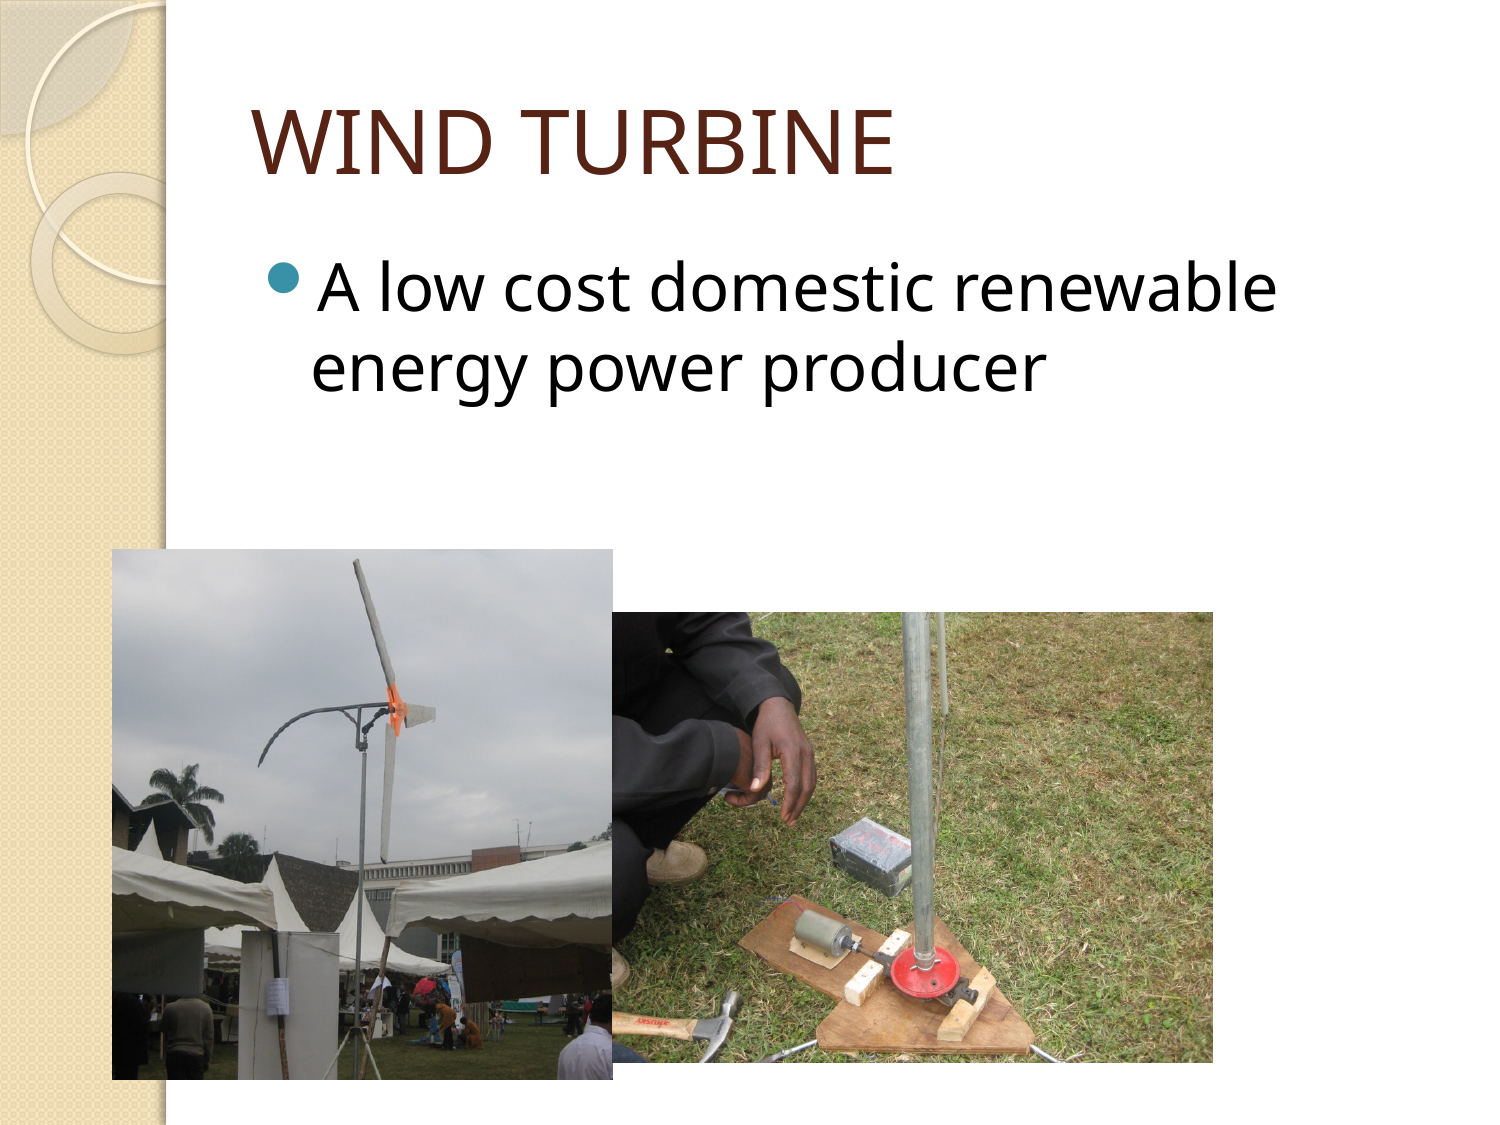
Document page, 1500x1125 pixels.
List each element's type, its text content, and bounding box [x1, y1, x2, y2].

picture [112, 549, 1213, 1080]
title WIND TURBINE [235, 45, 1466, 233]
list A low cost domestic renewable energy power producer [235, 237, 1466, 1025]
